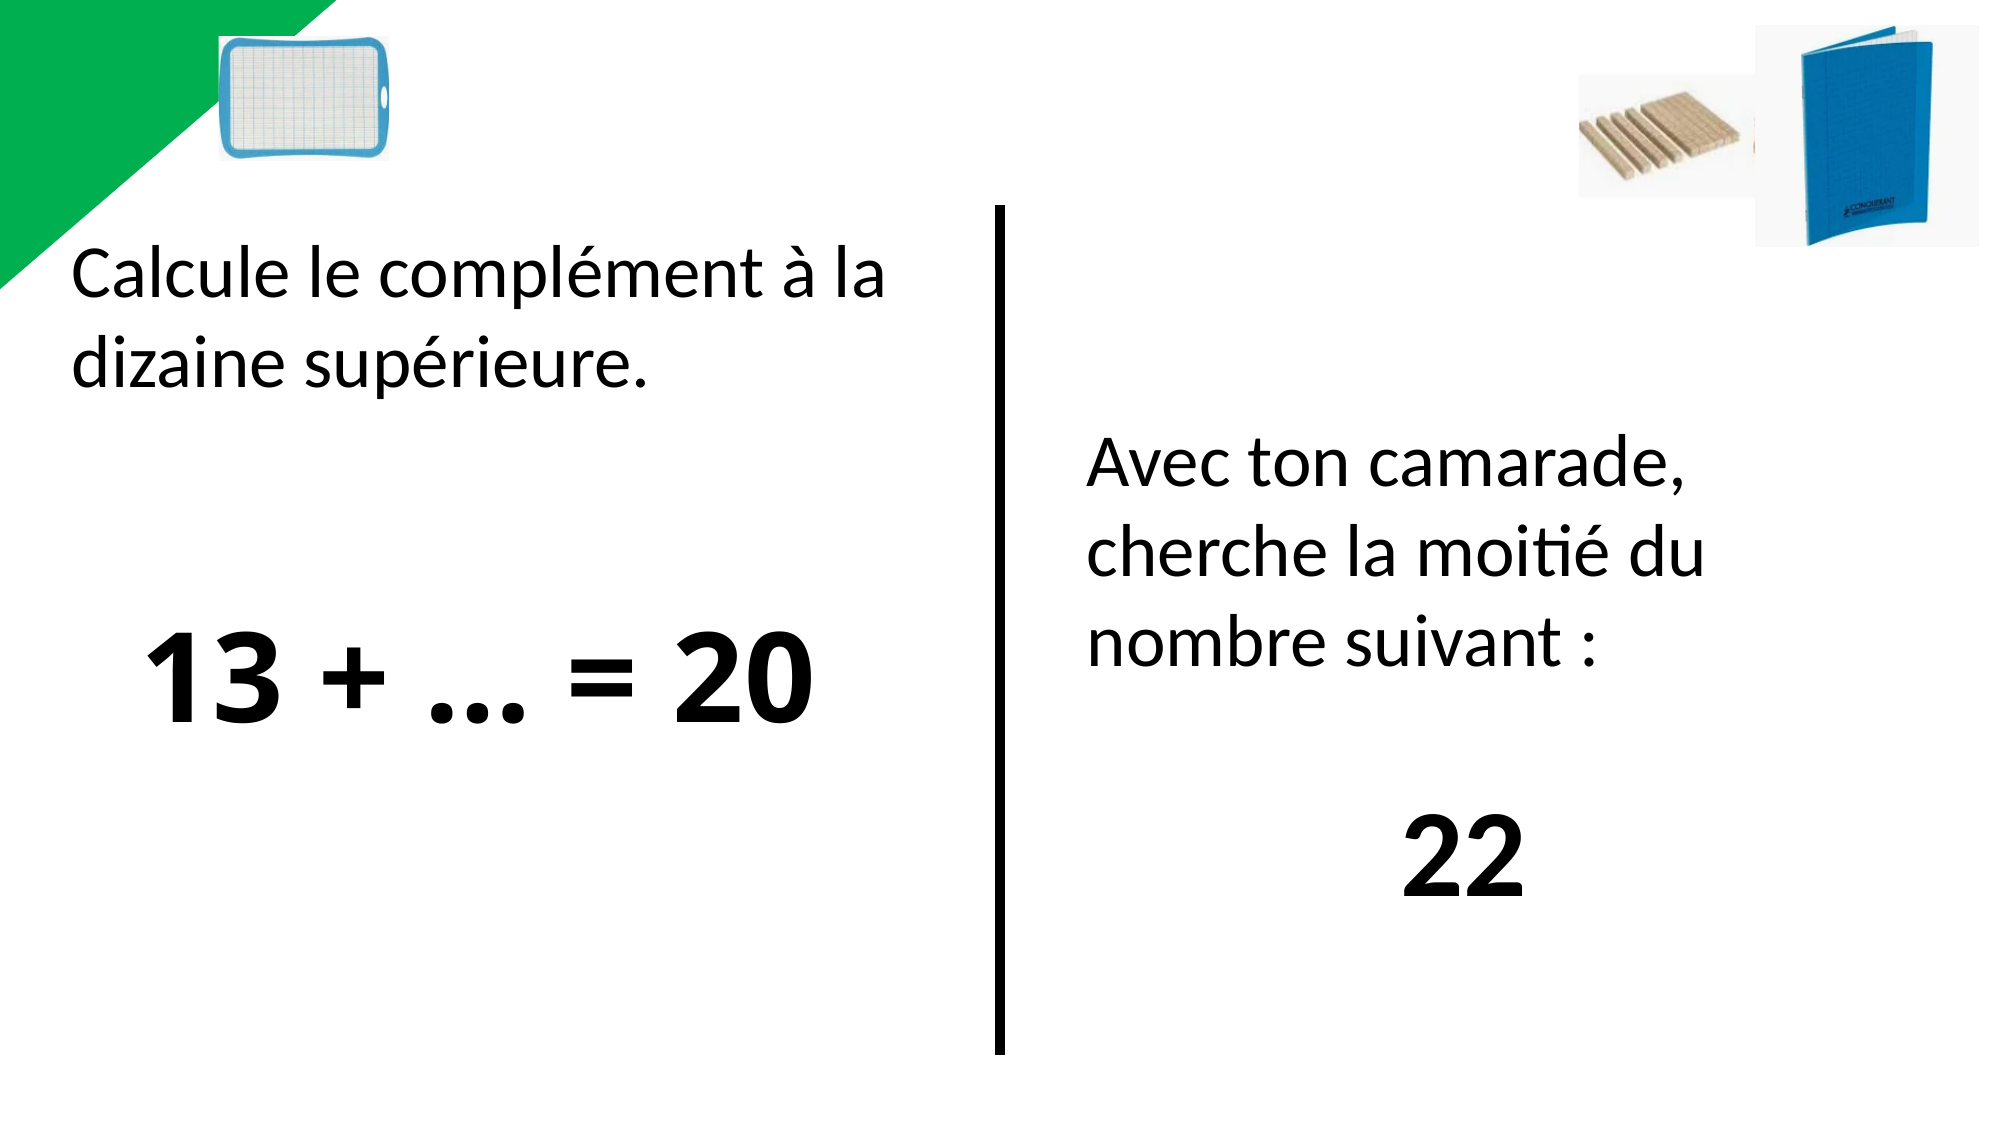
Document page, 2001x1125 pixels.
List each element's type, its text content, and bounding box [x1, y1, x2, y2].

text_box 13 + … = 20 [76, 590, 880, 755]
text_box [0, 0, 337, 290]
picture [1578, 25, 1979, 247]
text_box Calcule le complément à la dizaine supérieure. [56, 214, 979, 410]
text_box Avec ton camarade, cherche la moitié du nombre suivant : 22 [1071, 404, 1855, 929]
picture [218, 36, 390, 161]
